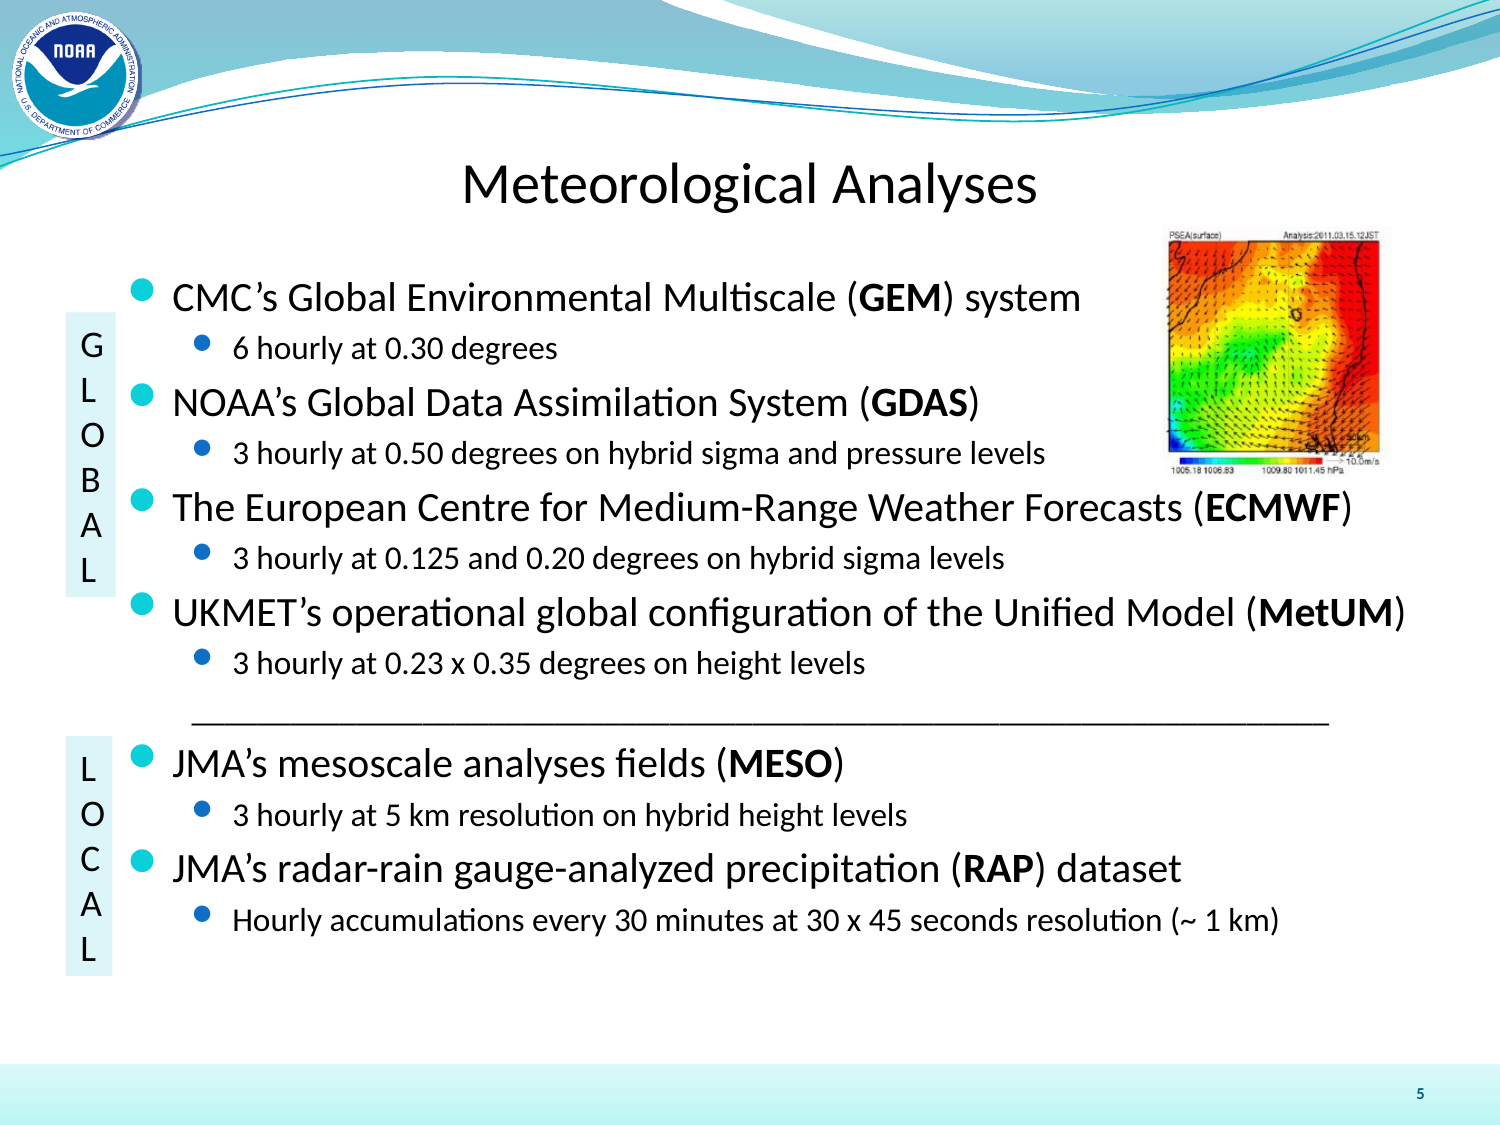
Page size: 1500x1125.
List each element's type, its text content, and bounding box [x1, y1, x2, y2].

text_box CMC’s Global Environmental Multiscale (GEM) system 6 hourly at 0.30 degrees NOAA’s Global Data Assimilation System (GDAS) 3 hourly at 0.50 degrees on hybrid sigma and pressure levels The European Centre for Medium-Range Weather Forecasts (ECMWF) 3 hourly at 0.125 and 0.20 degrees on hybrid sigma levels UKMET’s operational global configuration of the Unified Model (MetUM) 3 hourly at 0.23 x 0.35 degrees on height levels _____________________________________________________________________ JMA’s mesoscale analyses fields (MESO) 3 hourly at 5 km resolution on hybrid height levels JMA’s radar-rain gauge-analyzed precipitation (RAP) dataset Hourly accumulations every 30 minutes at 30 x 45 seconds resolution (~ 1 km) [112, 262, 1463, 1005]
text_box GLOBAL [65, 312, 116, 598]
text_box LOCAL [65, 736, 113, 976]
text_box Meteorological Analyses [74, 137, 1425, 245]
picture [12, 12, 138, 138]
slide_number 11 [1394, 229, 1399, 245]
picture [1162, 226, 1394, 479]
text_box Cs-137 Emission Rates Chino et al. (2011) modified by Terada et al. (2012) [1155, 262, 1399, 491]
slide_number 11 [1155, 227, 1162, 245]
slide_number 5 [1299, 1042, 1425, 1103]
